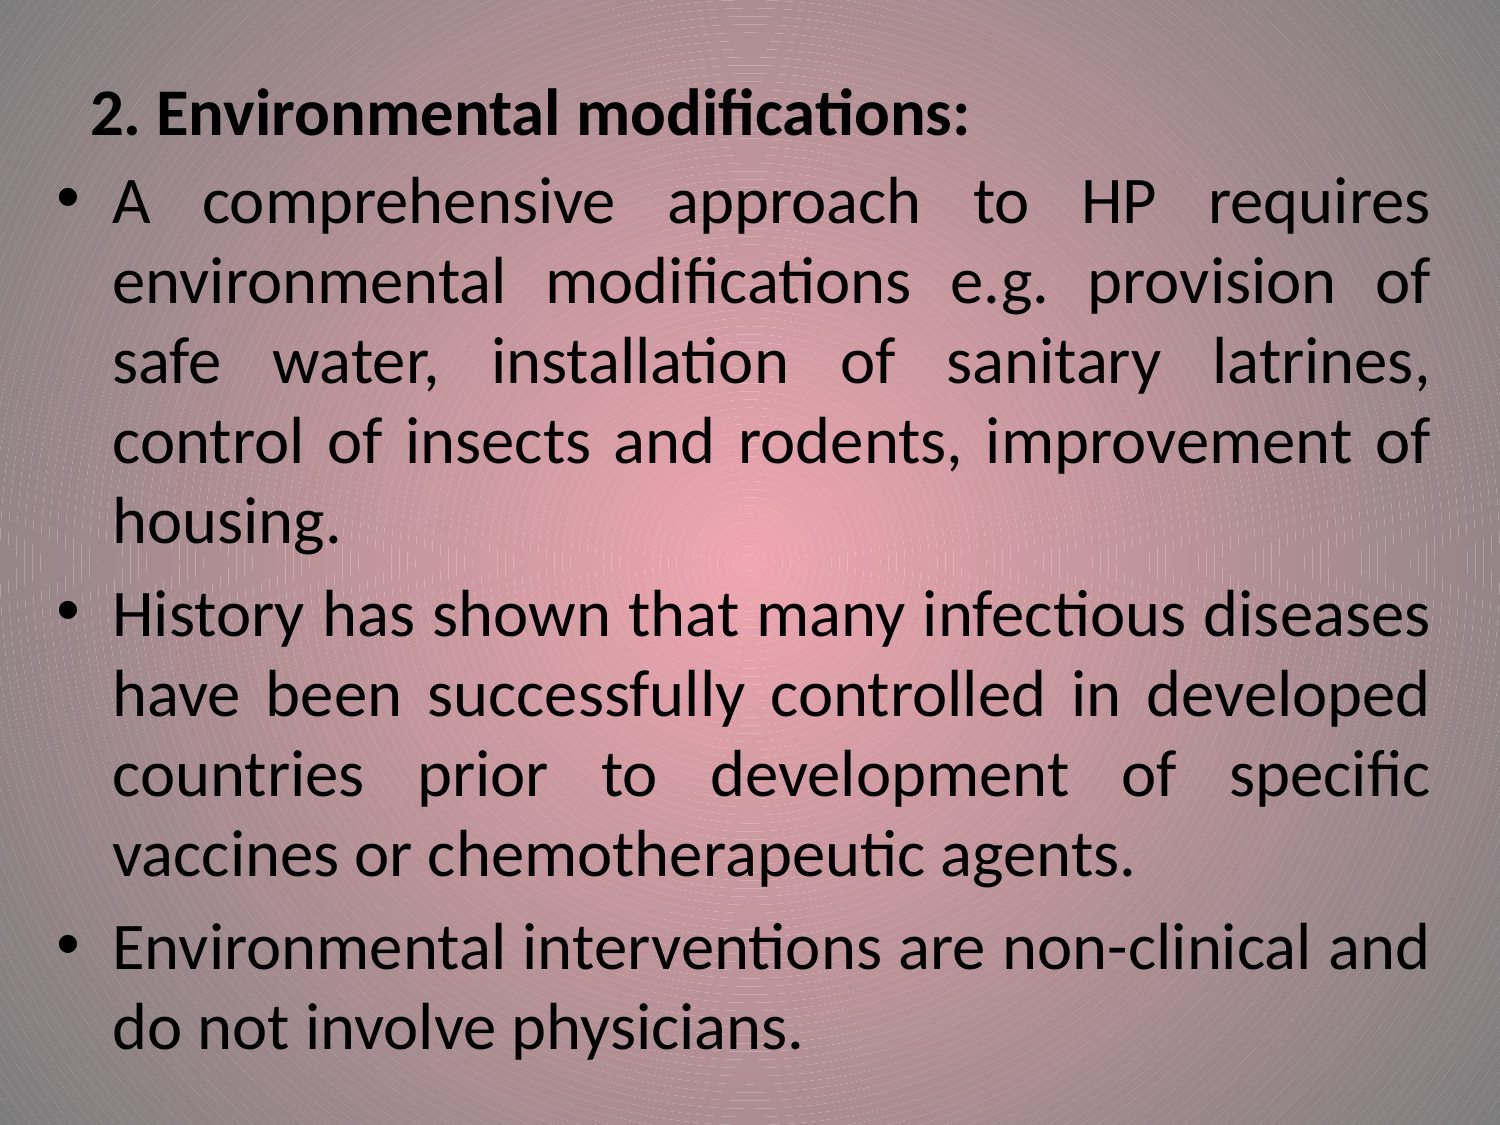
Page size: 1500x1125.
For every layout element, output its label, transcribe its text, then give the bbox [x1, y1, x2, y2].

list A comprehensive approach to HP requires environmental modifications e.g. provision of safe water, installation of sanitary latrines, control of insects and rodents, improvement of housing. History has shown that many infectious diseases have been successfully controlled in developed countries prior to development of specific vaccines or chemotherapeutic agents. Environmental interventions are non-clinical and do not involve physicians. [41, 148, 1448, 1071]
title 2. Environmental modifications: [74, 44, 1426, 148]
